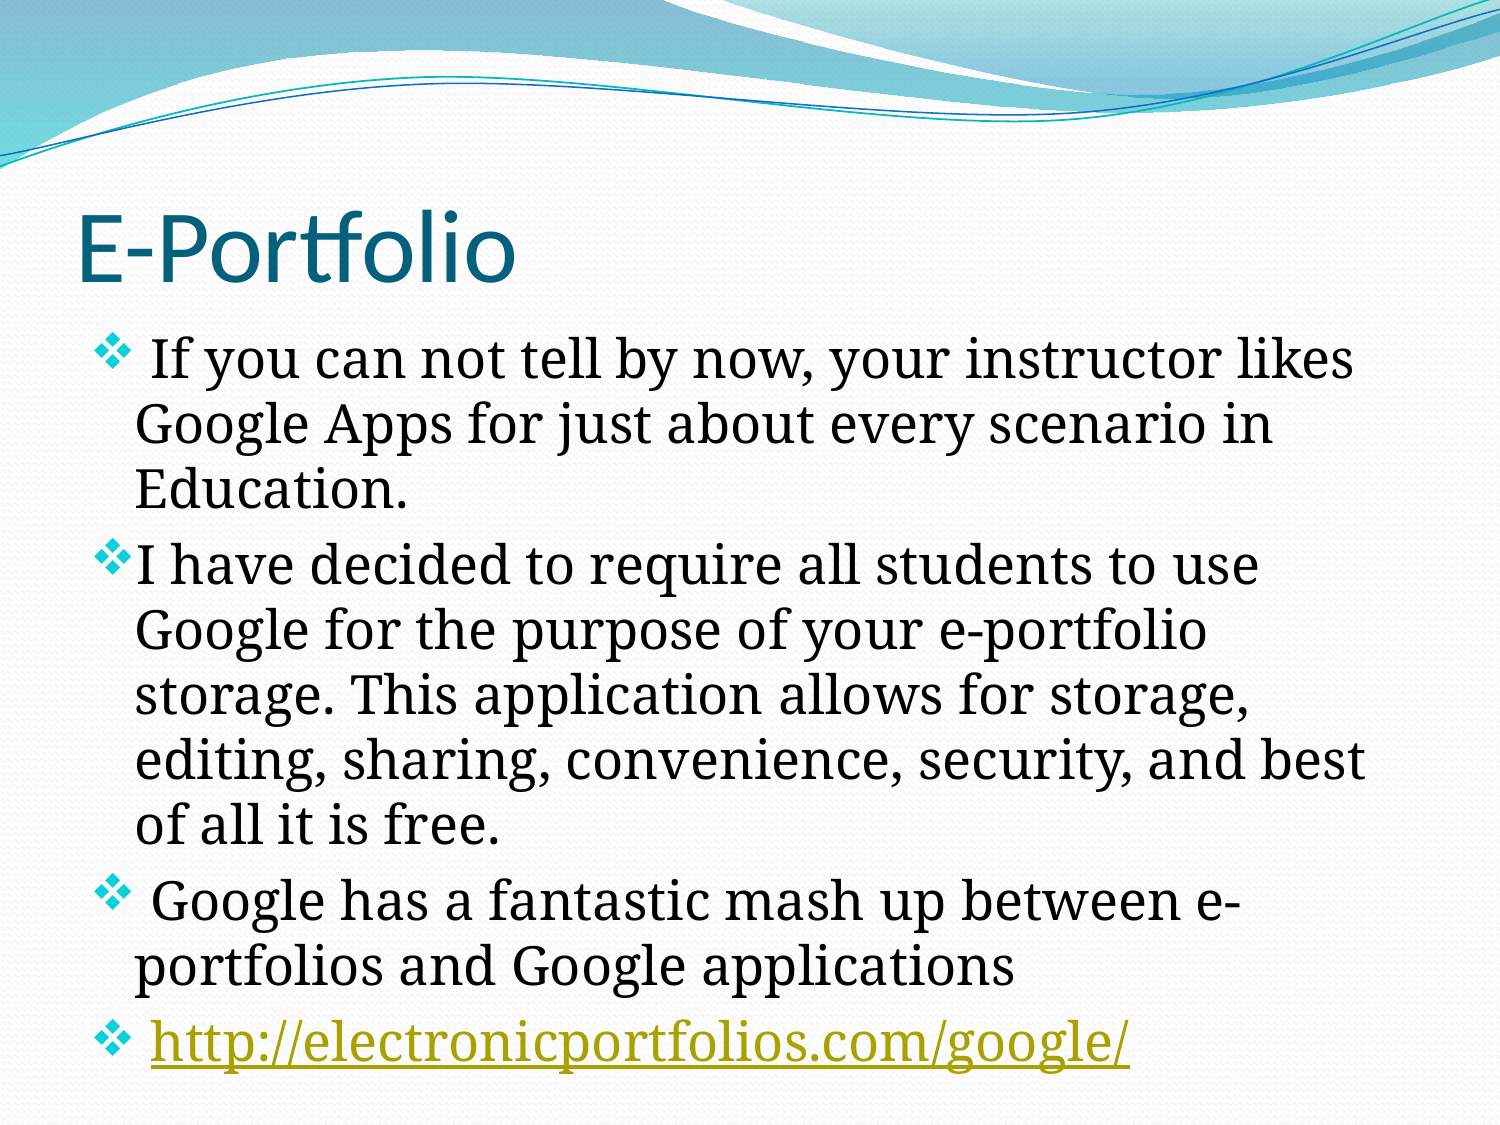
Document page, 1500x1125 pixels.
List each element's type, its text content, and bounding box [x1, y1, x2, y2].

title E-Portfolio [75, 115, 1425, 303]
list If you can not tell by now, your instructor likes Google Apps for just about every scenario in Education. I have decided to require all students to use Google for the purpose of your e-portfolio storage. This application allows for storage, editing, sharing, convenience, security, and best of all it is free. Google has a fantastic mash up between e-portfolios and Google applications http://electronicportfolios.com/google/ [75, 317, 1425, 1038]
